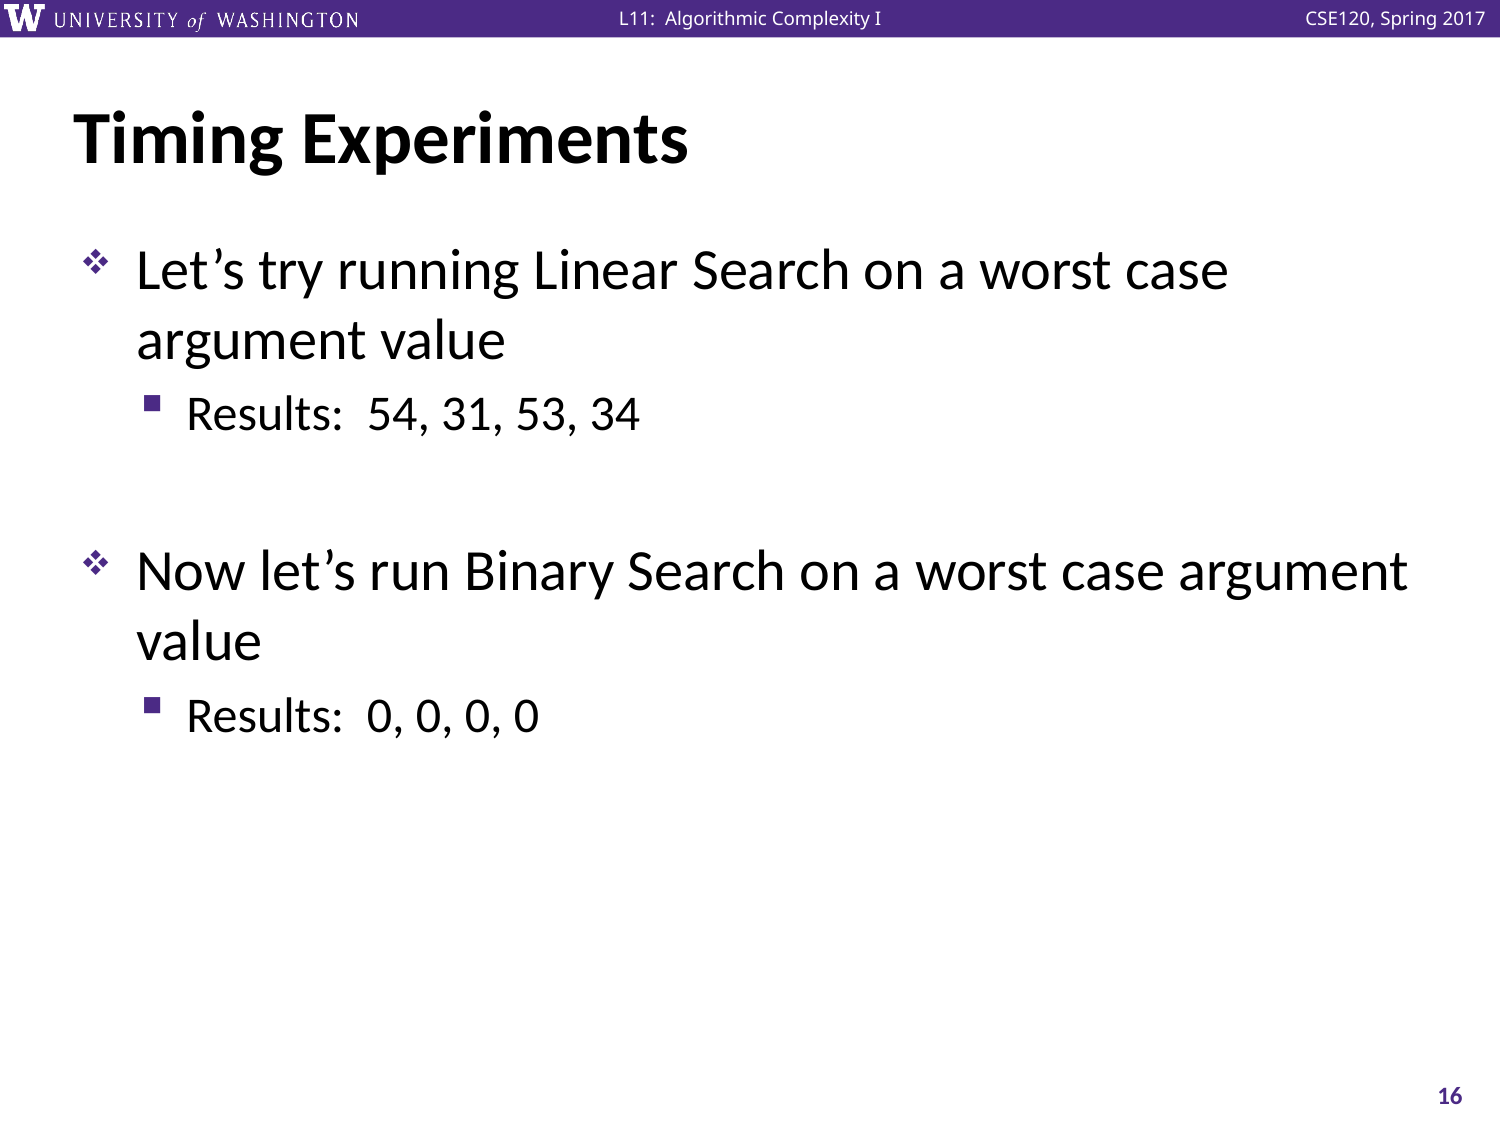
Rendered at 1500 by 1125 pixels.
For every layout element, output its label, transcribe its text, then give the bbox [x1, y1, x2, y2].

slide_number 16 [1400, 1065, 1500, 1125]
list Let’s try running Linear Search on a worst case argument value Results: 54, 31, 53, 34 Now let’s run Binary Search on a worst case argument value Results: 0, 0, 0, 0 [64, 223, 1438, 1040]
title Timing Experiments [58, 71, 1438, 197]
picture [4, 4, 358, 32]
